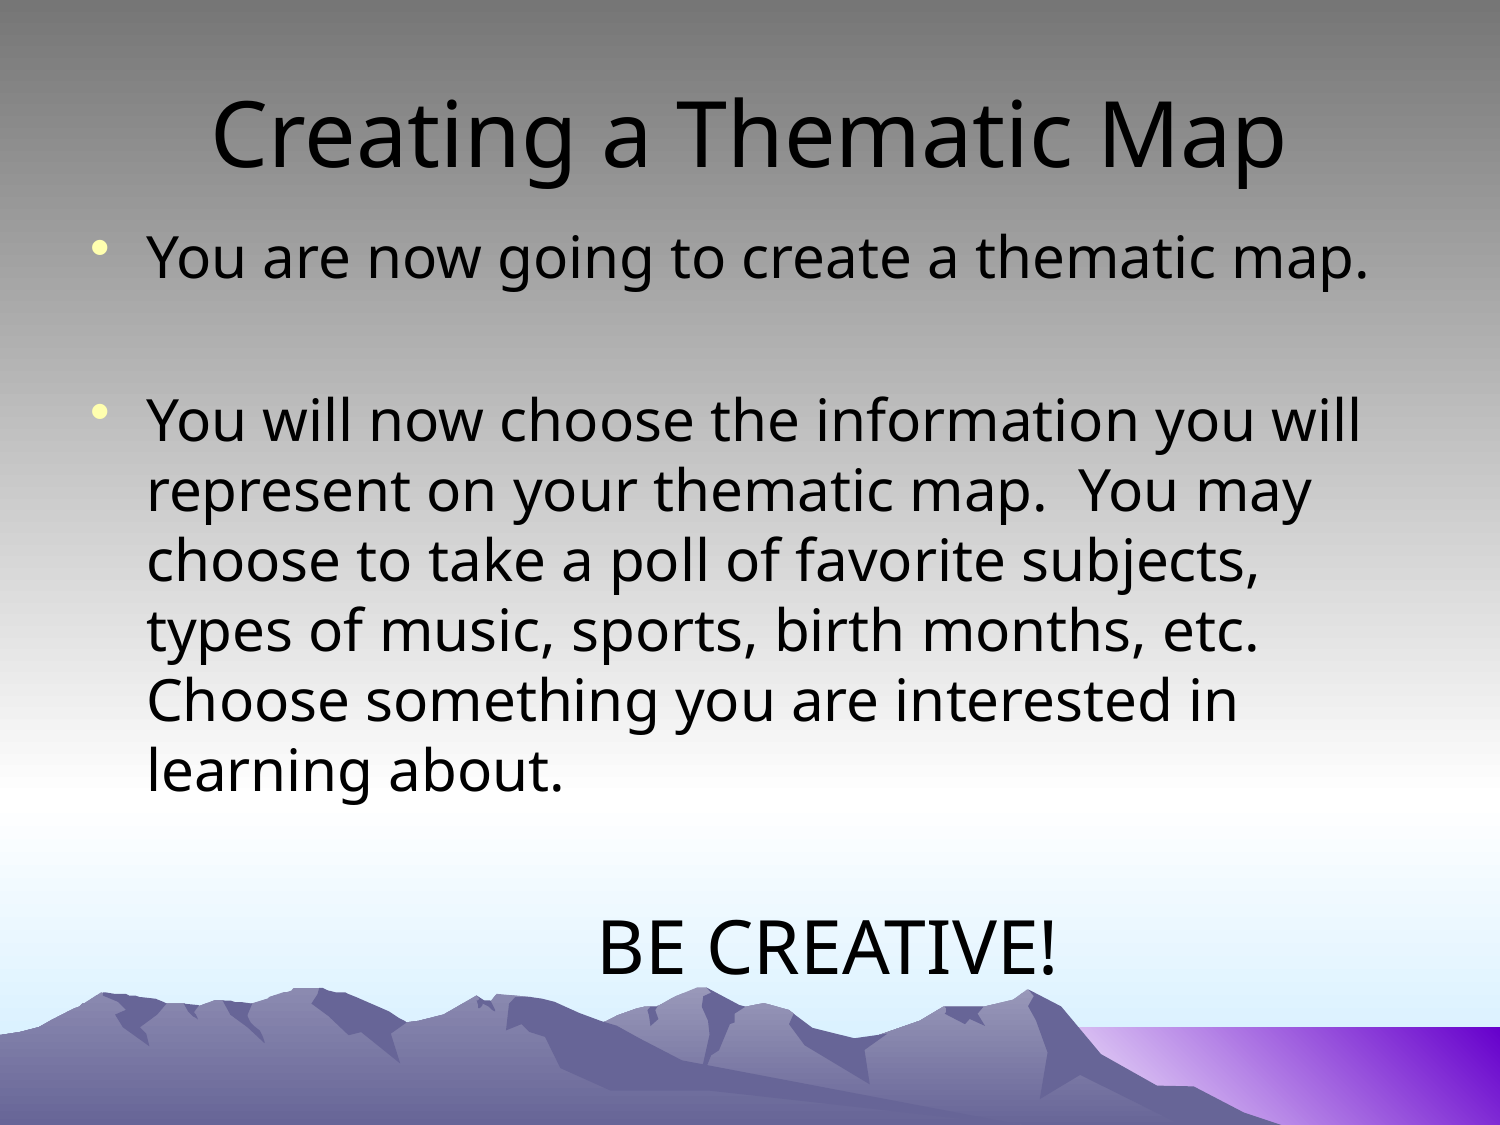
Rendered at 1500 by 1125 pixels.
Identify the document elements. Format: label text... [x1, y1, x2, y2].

list You are now going to create a thematic map. You will now choose the information you will represent on your thematic map. You may choose to take a poll of favorite subjects, types of music, sports, birth months, etc. Choose something you are interested in learning about. BE CREATIVE! [74, 212, 1426, 951]
title Creating a Thematic Map [74, 37, 1426, 212]
